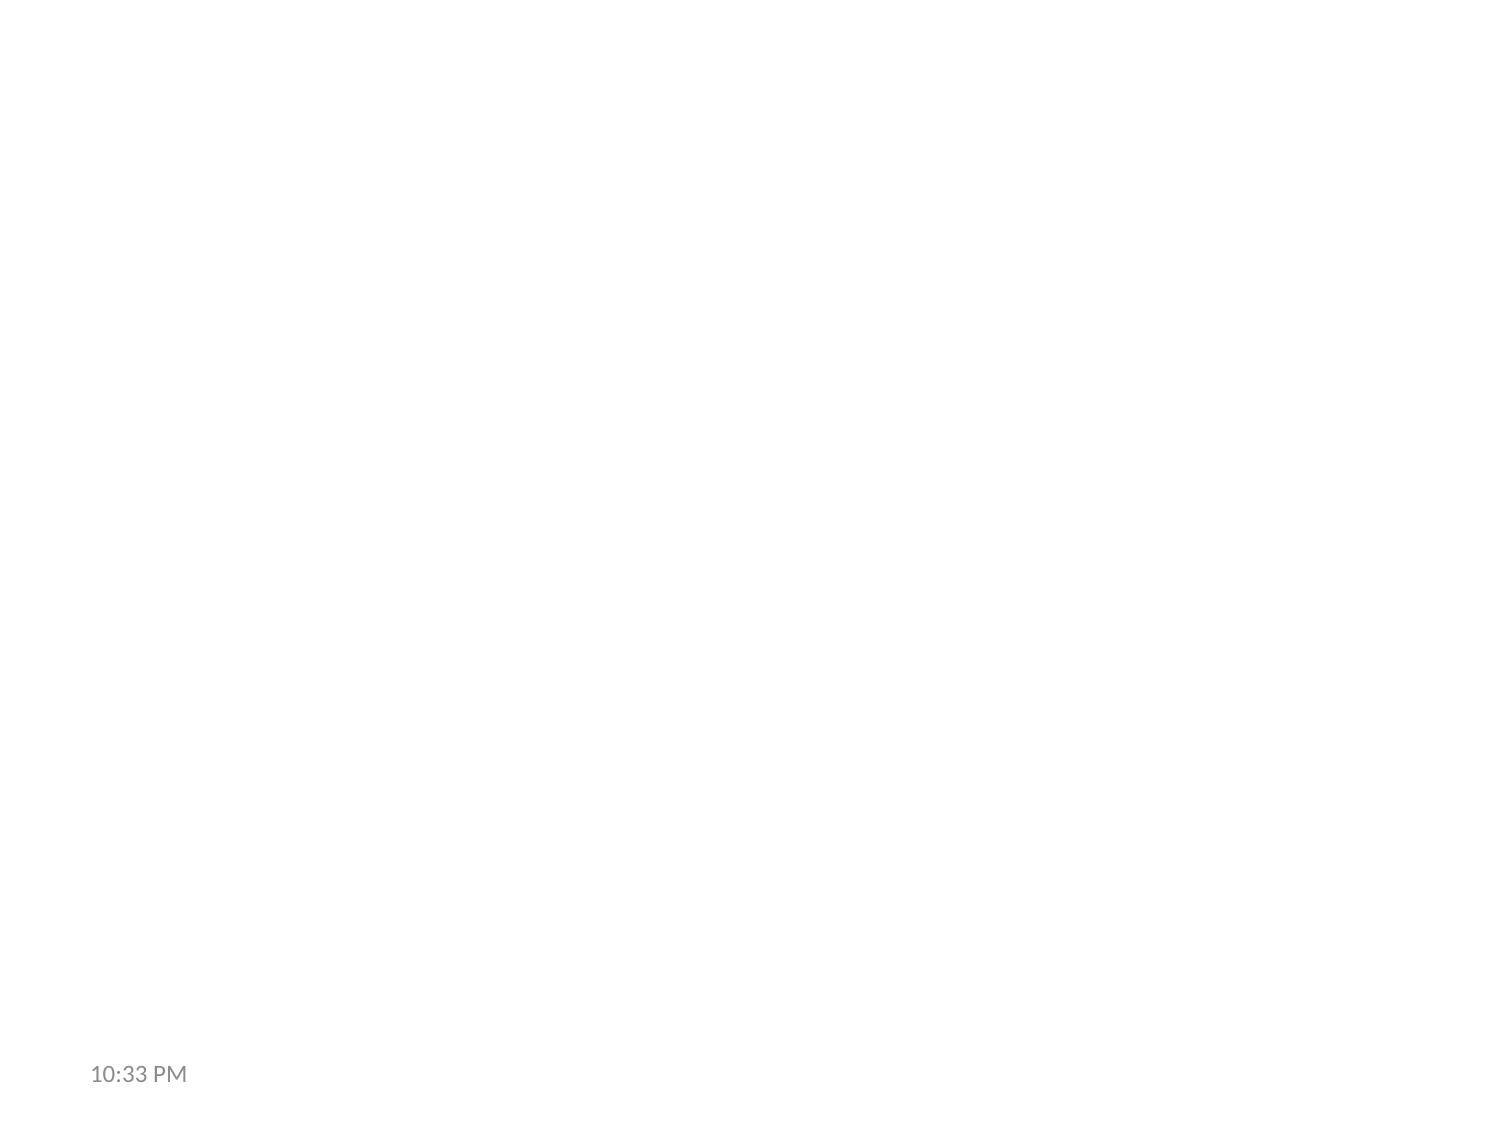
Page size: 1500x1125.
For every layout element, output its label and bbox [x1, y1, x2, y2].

slide_number [75, 1042, 425, 1103]
